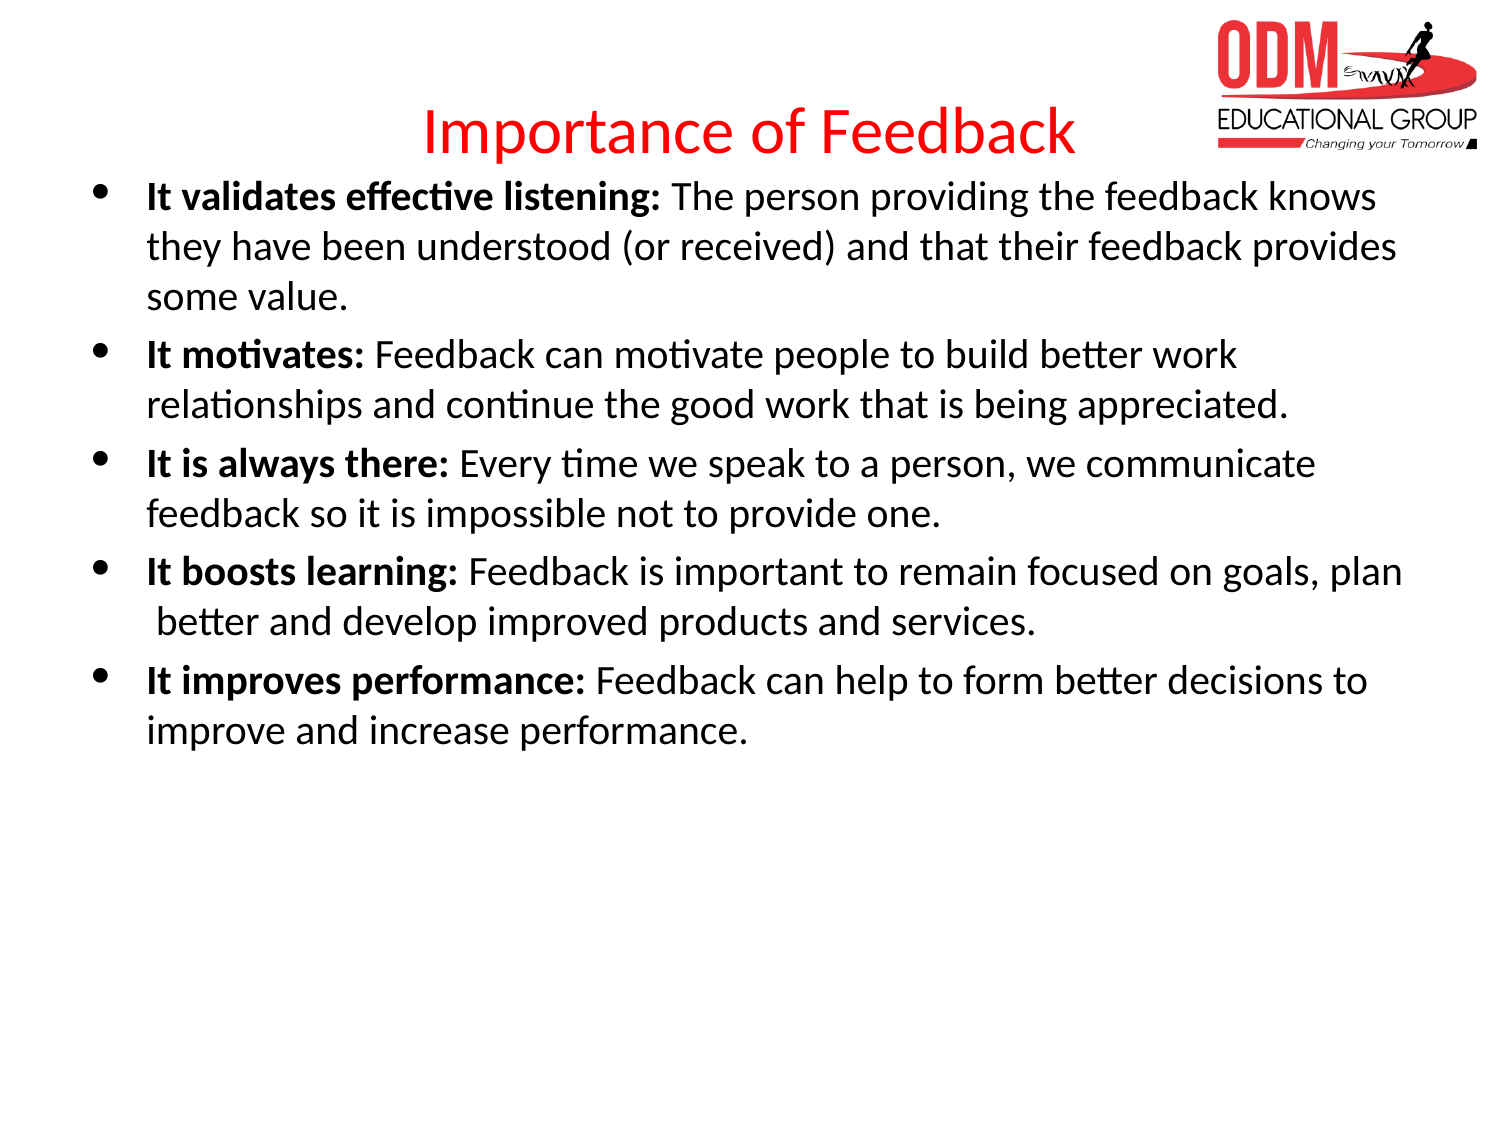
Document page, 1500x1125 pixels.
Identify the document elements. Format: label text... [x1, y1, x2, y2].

title Importance of Feedback [75, 45, 1425, 160]
list It validates effective listening: The person providing the feedback knows they have been understood (or received) and that their feedback provides some value. It motivates: Feedback can motivate people to build better work relationships and continue the good work that is being appreciated. It is always there: Every time we speak to a person, we communicate feedback so it is impossible not to provide one. It boosts learning: Feedback is important to remain focused on goals, plan better and develop improved products and services. It improves performance: Feedback can help to form better decisions to improve and increase performance. [75, 160, 1425, 1005]
picture [1217, 20, 1478, 150]
